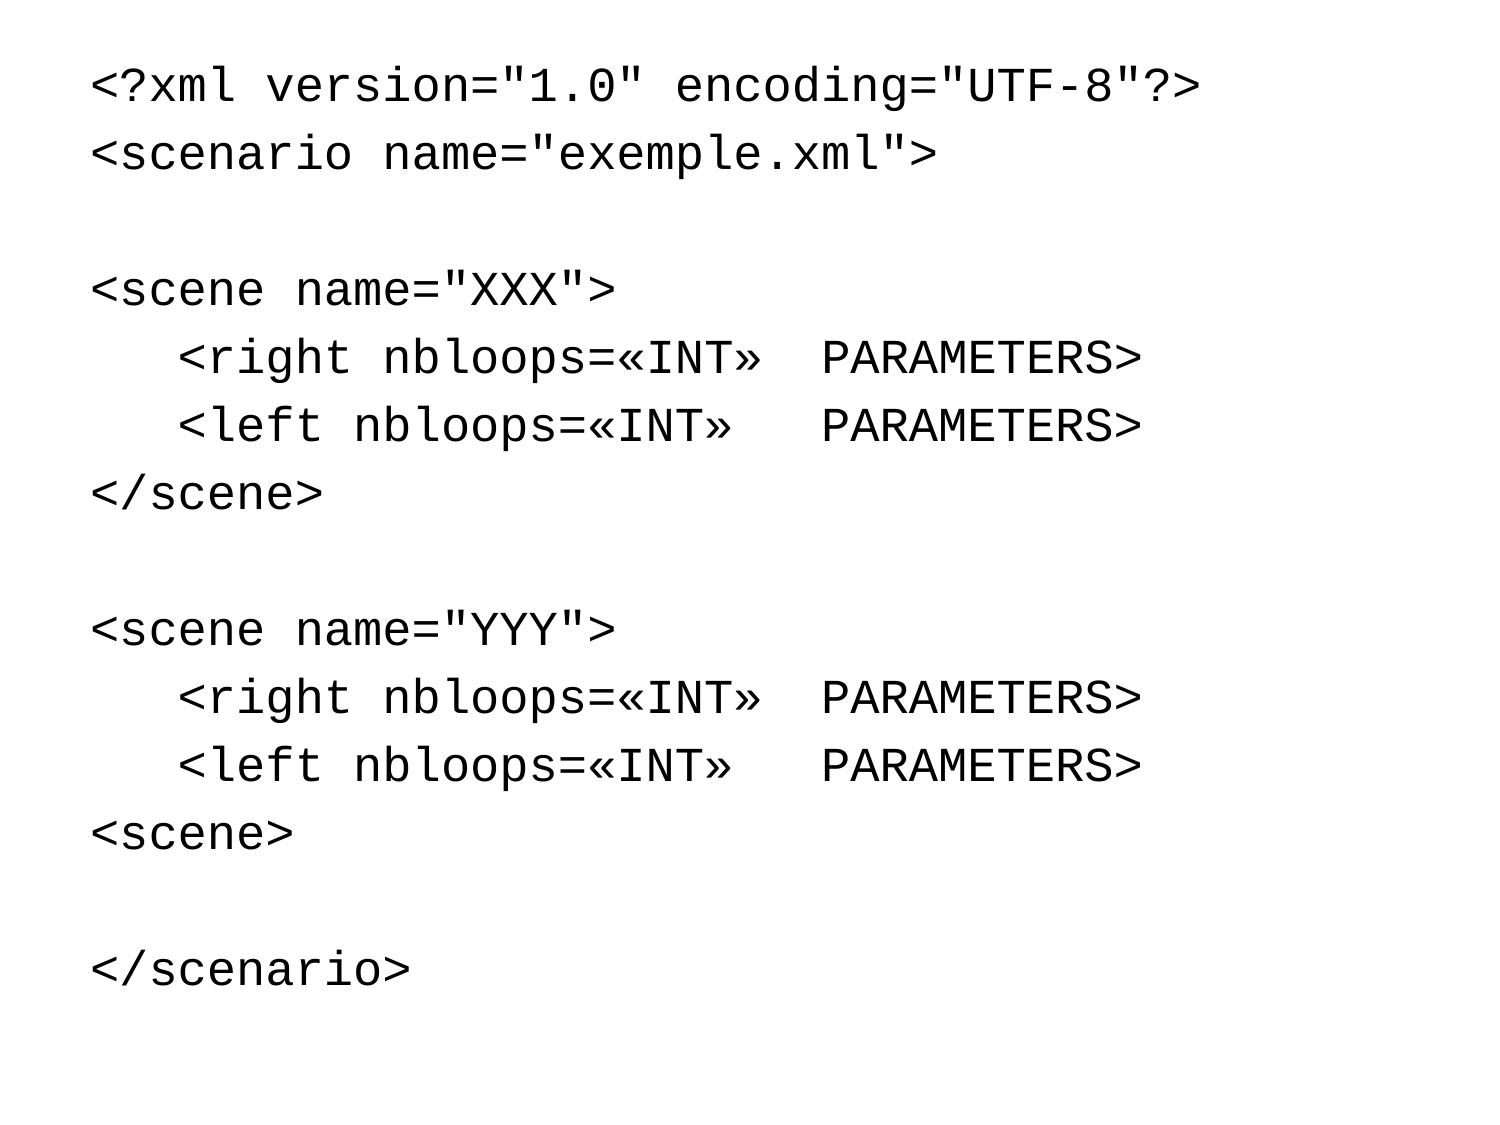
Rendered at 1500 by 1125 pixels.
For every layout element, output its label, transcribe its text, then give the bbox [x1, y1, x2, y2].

list <?xml version="1.0" encoding="UTF-8"?> <scenario name="exemple.xml"> <scene name="XXX"> <right nbloops=«INT» PARAMETERS> <left nbloops=«INT» PARAMETERS> </scene> <scene name="YYY"> <right nbloops=«INT» PARAMETERS> <left nbloops=«INT» PARAMETERS> <scene> </scenario> [75, 45, 1425, 1005]
